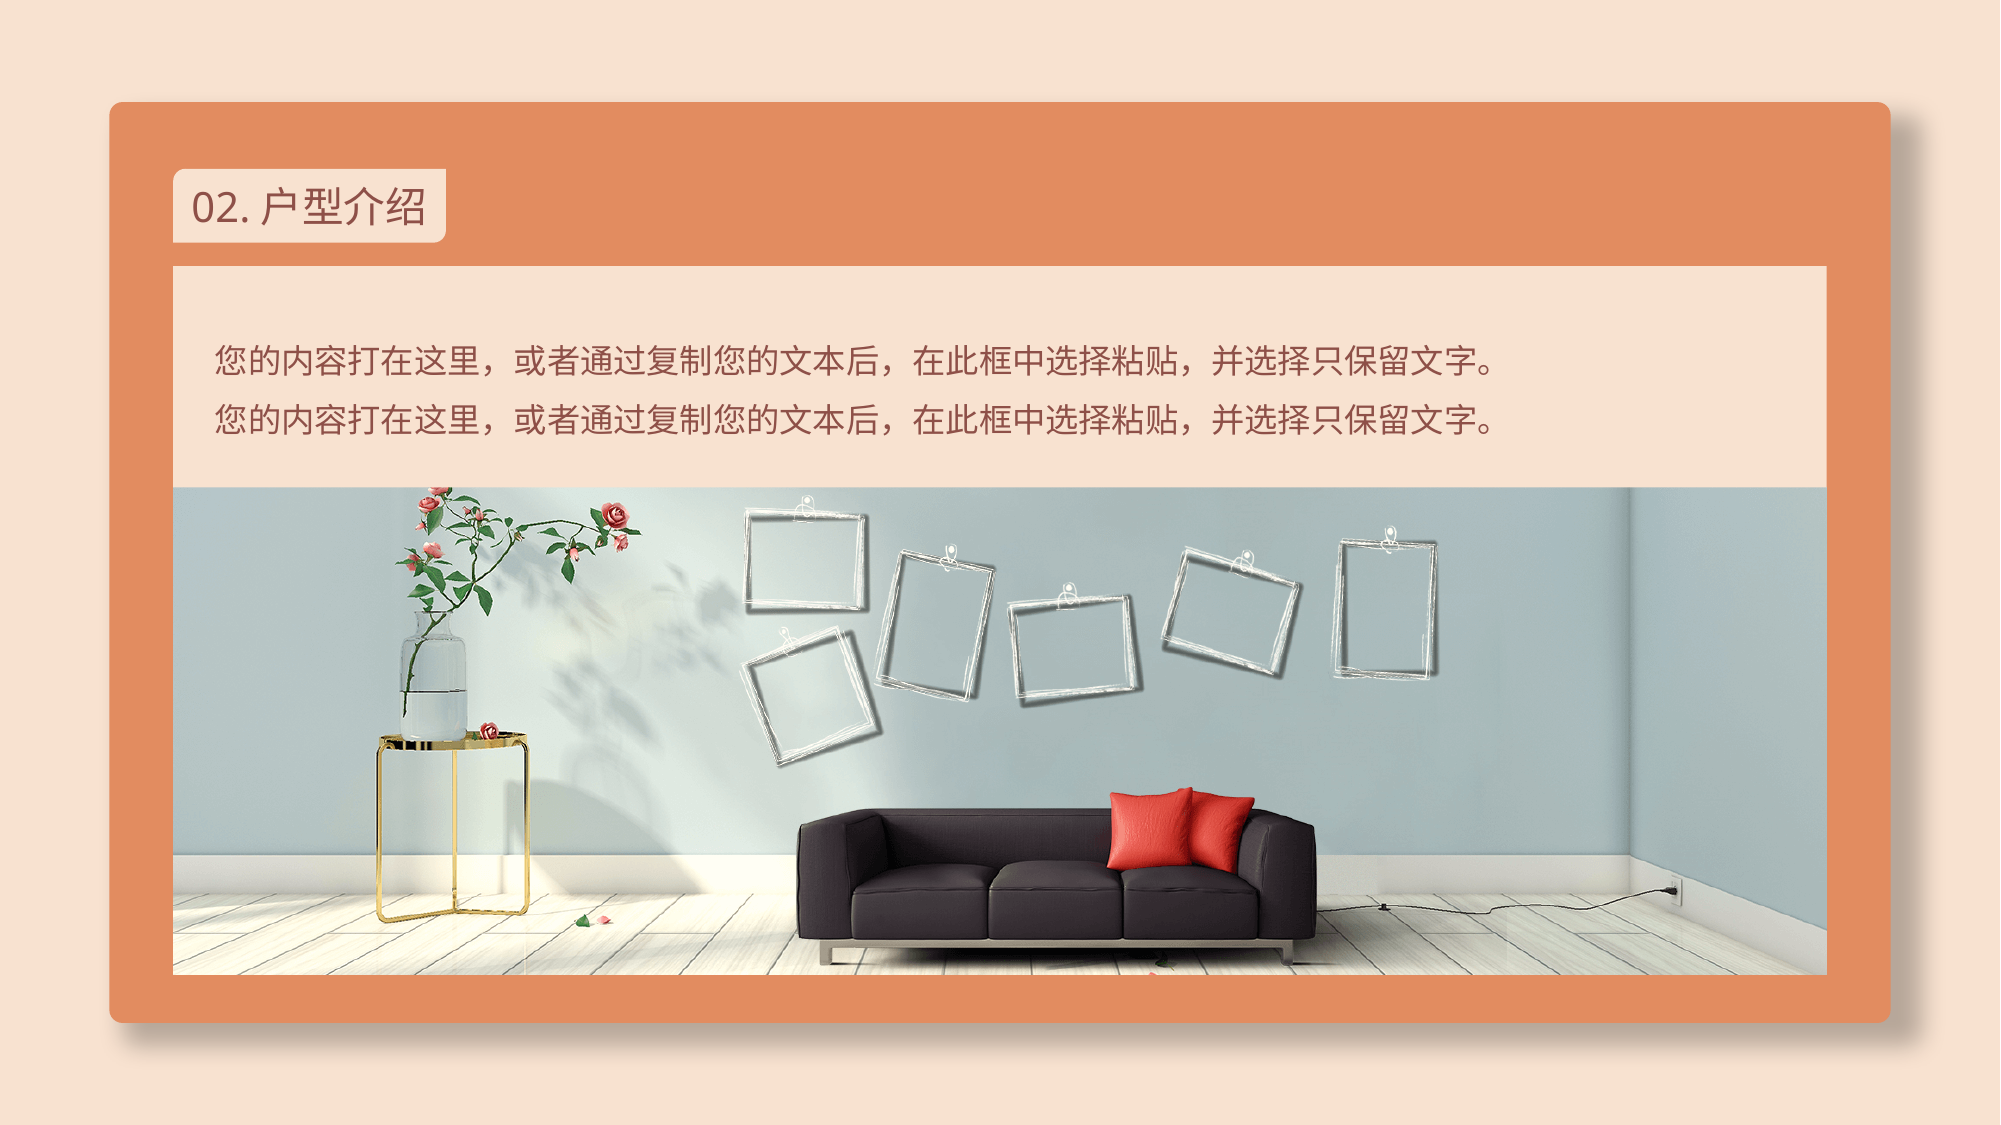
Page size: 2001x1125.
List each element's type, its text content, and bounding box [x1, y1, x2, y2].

list 02.户型介绍 [173, 168, 446, 243]
picture [173, 487, 1827, 975]
text_box [172, 265, 1828, 488]
text_box 您的内容打在这里，或者通过复制您的文本后，在此框中选择粘贴，并选择只保留文字。 您的内容打在这里，或者通过复制您的文本后，在此框中选择粘贴，并选择只保留文字。 [214, 319, 1687, 440]
